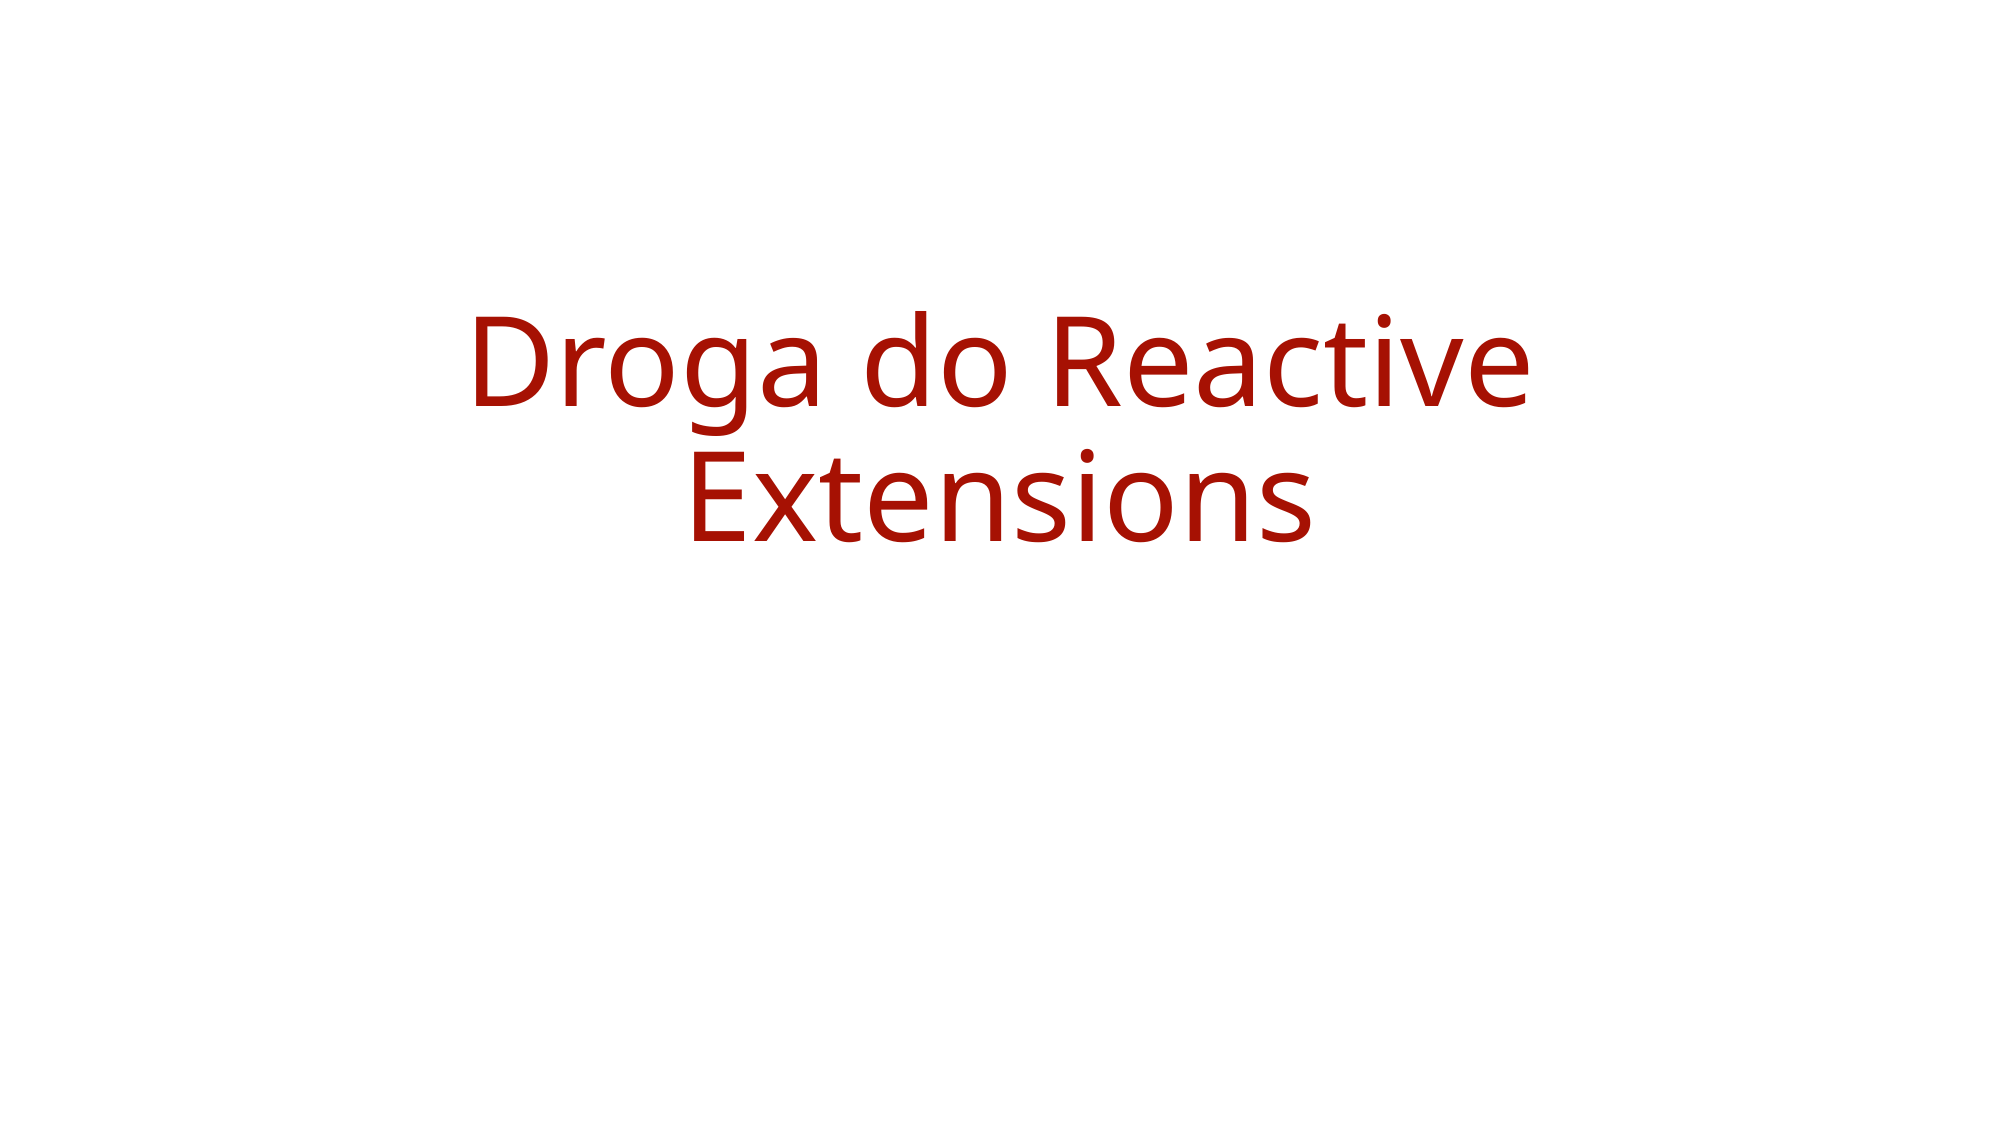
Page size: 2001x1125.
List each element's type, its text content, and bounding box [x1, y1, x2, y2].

title Droga do Reactive Extensions [249, 184, 1750, 576]
